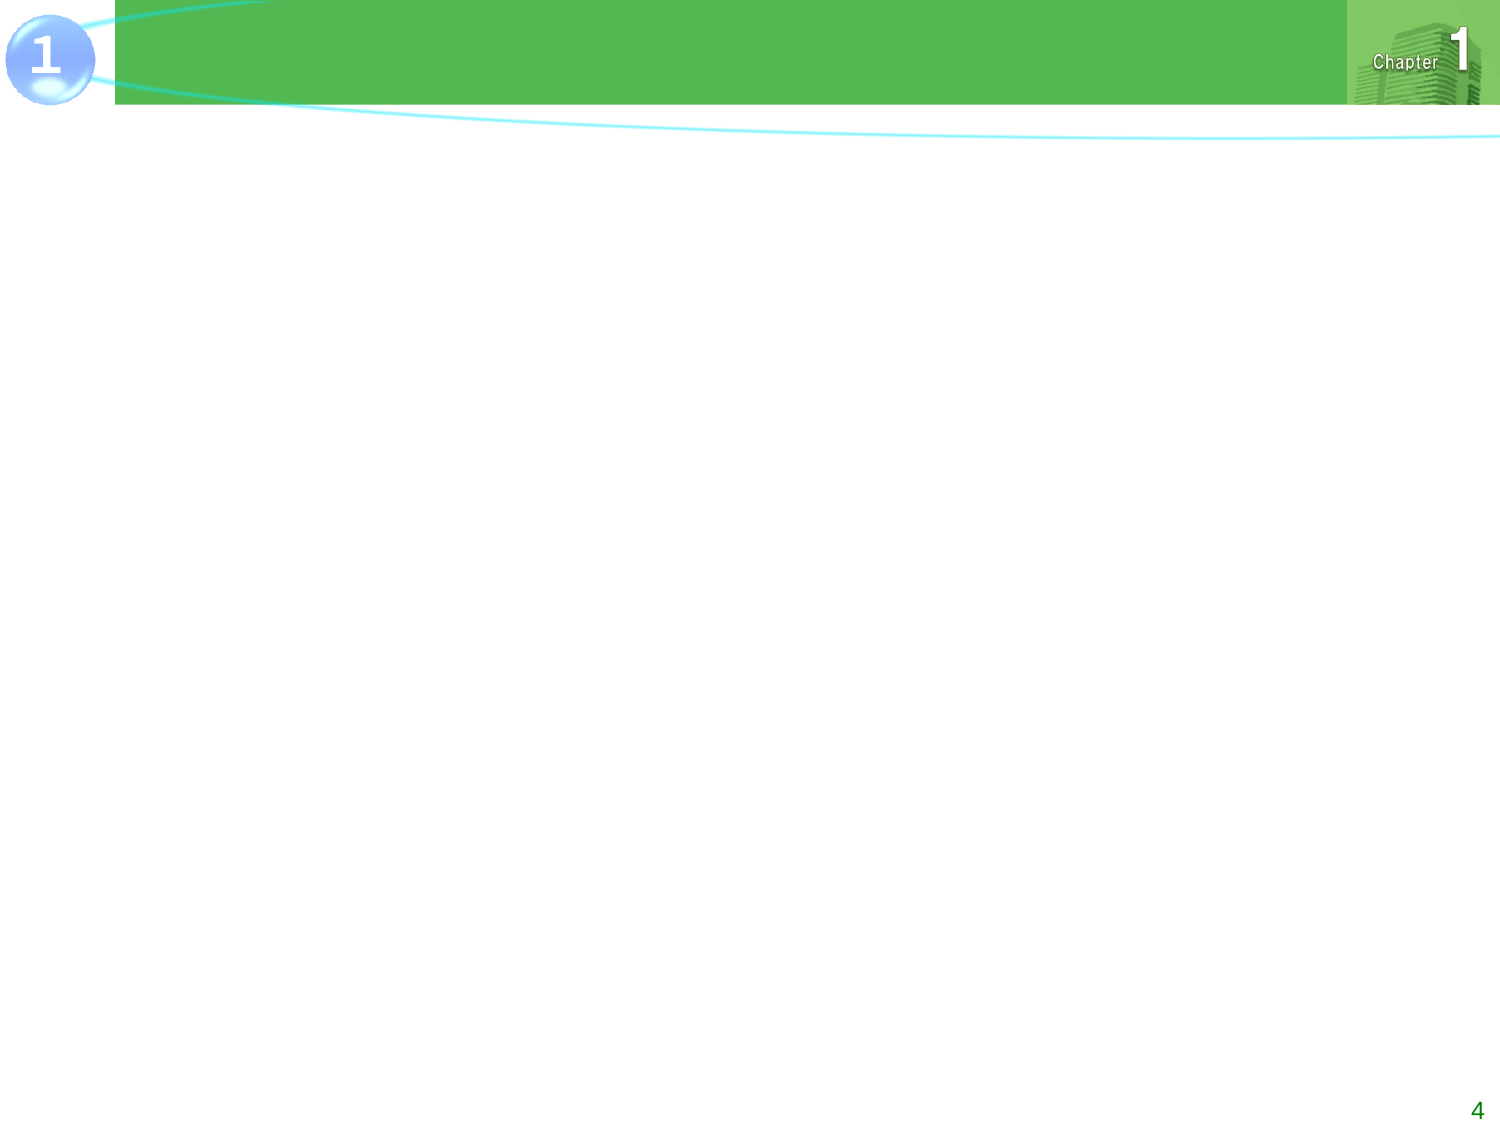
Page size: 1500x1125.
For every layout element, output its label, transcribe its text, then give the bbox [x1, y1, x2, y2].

picture [1357, 13, 1493, 91]
slide_number 3 [1340, 1086, 1500, 1125]
picture [3, 1, 1500, 142]
text_box １ [6, 16, 86, 91]
